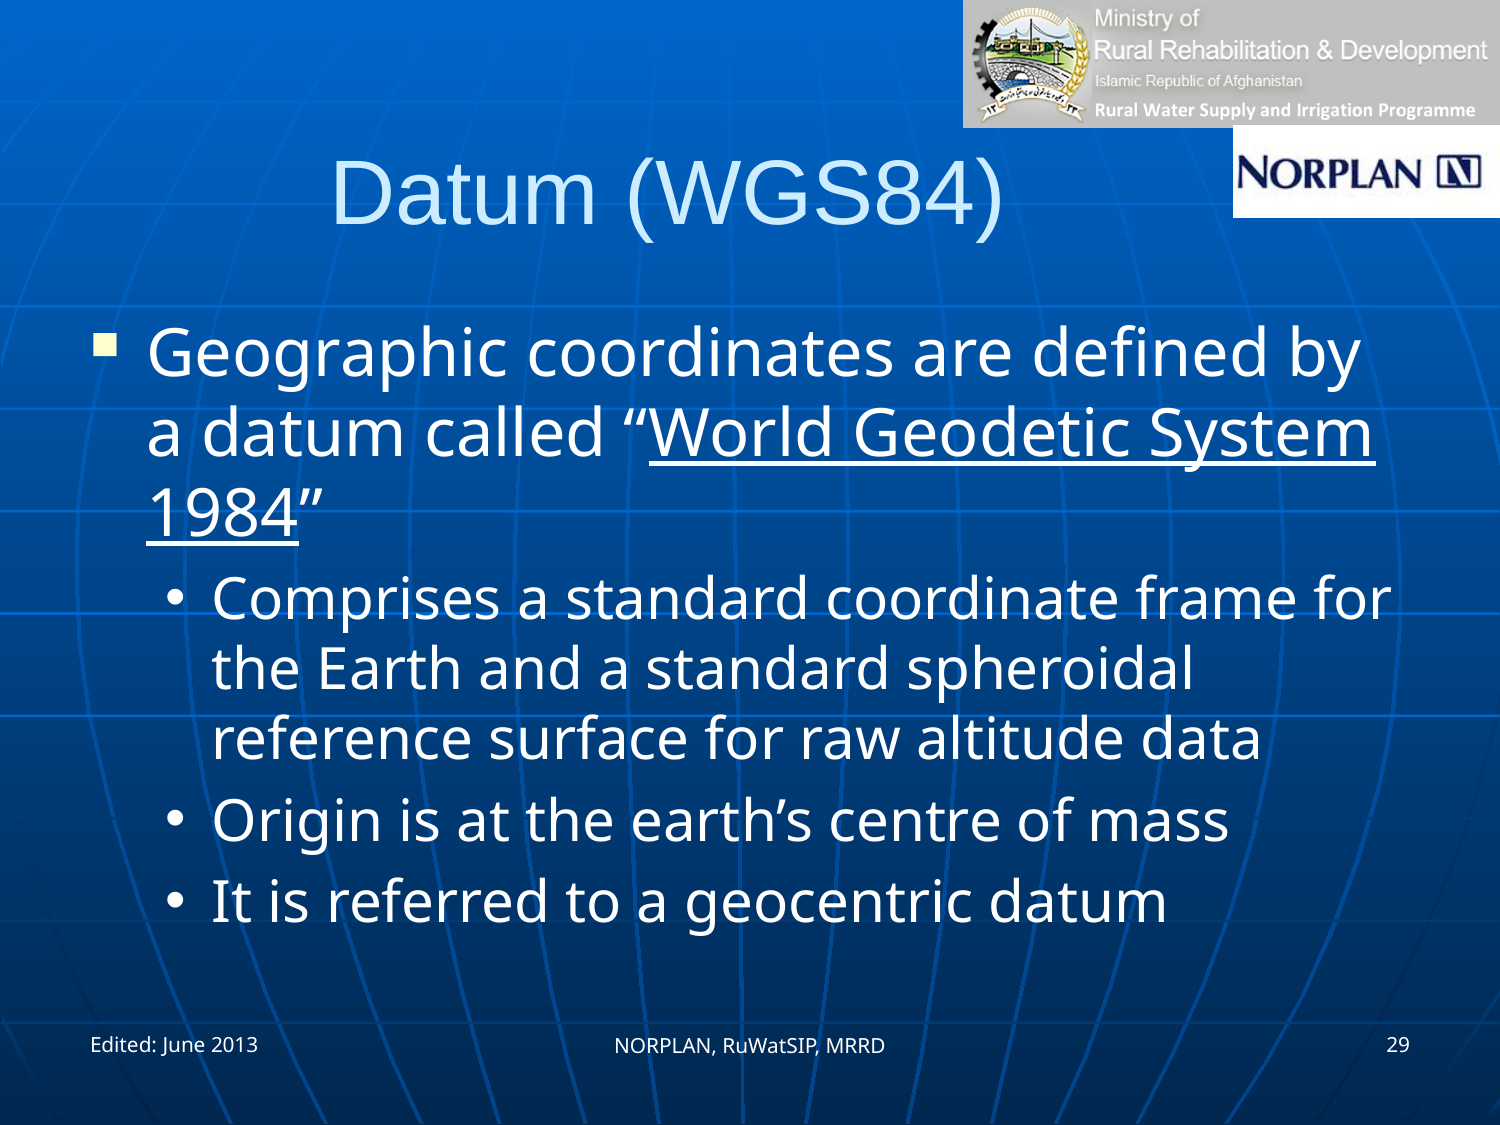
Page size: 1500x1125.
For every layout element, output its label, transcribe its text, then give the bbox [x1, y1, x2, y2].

slide_number 29 [1074, 1023, 1426, 1100]
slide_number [74, 1023, 426, 1100]
picture [963, 0, 1500, 218]
title Datum (WGS84) [74, 93, 1262, 282]
footer NORPLAN, RuWatSIP, MRRD [512, 1024, 988, 1101]
list Geographic coordinates are defined by a datum called “World Geodetic System 1984” Comprises a standard coordinate frame for the Earth and a standard spheroidal reference surface for raw altitude data Origin is at the earth’s centre of mass It is referred to a geocentric datum [74, 301, 1426, 1006]
